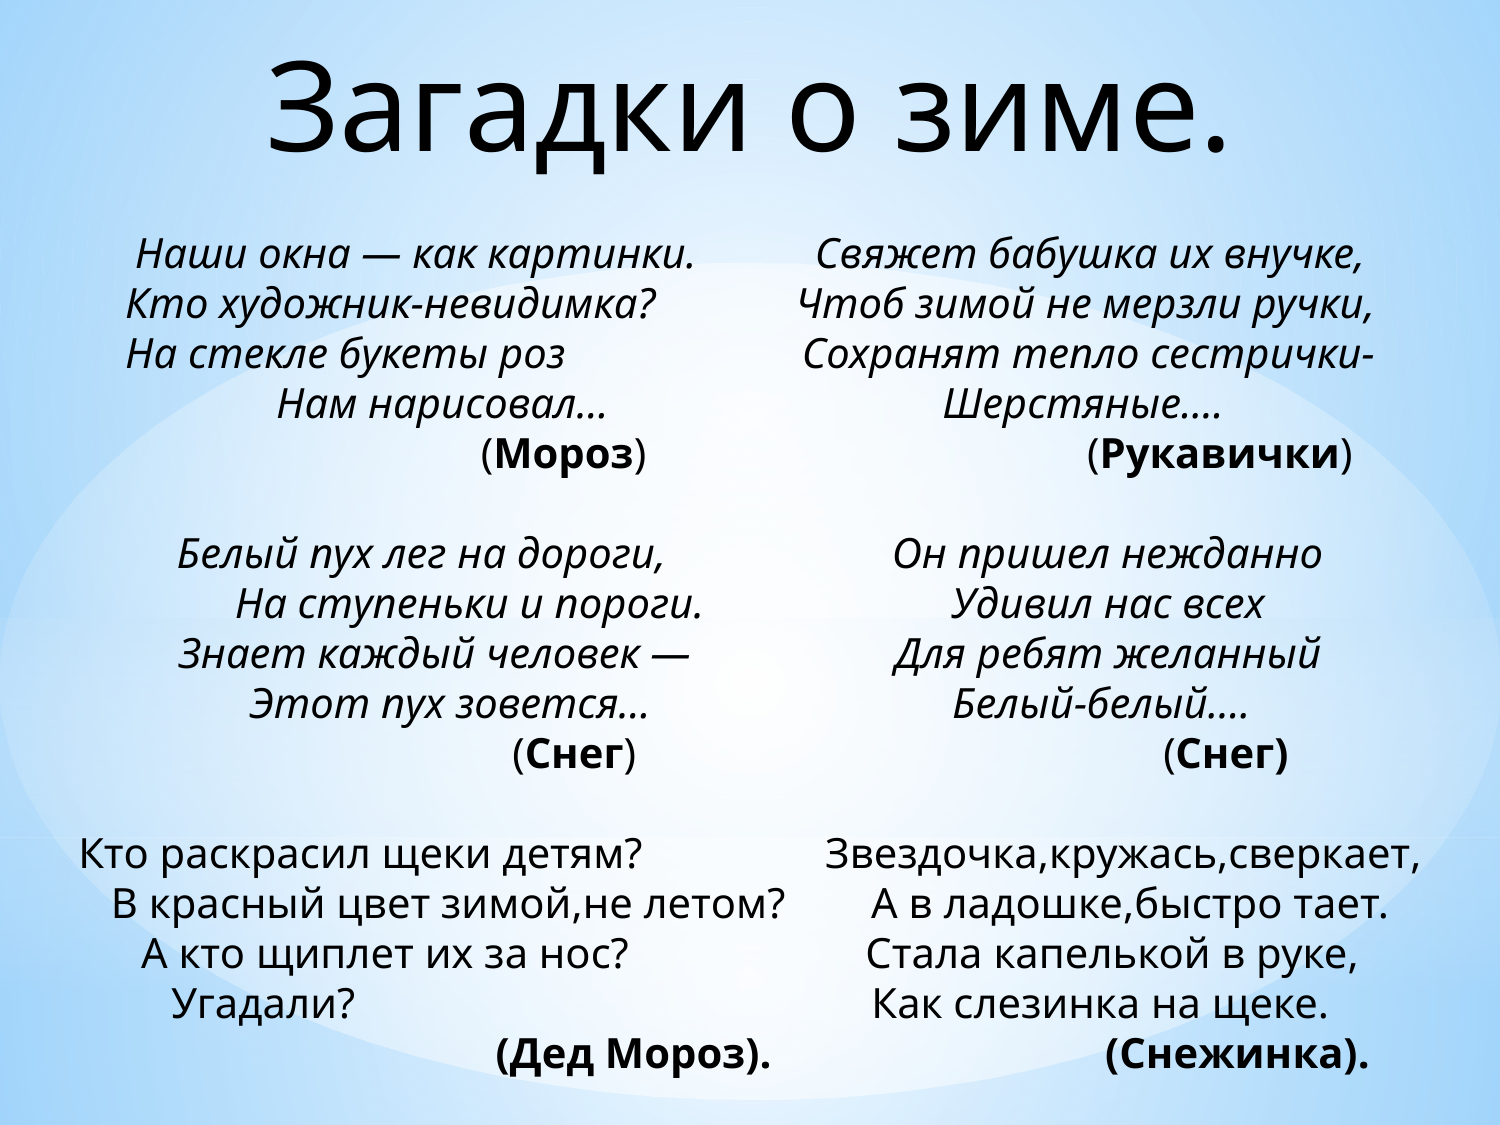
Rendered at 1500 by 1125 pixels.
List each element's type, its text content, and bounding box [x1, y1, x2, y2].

title Загадки о зиме. Наши окна — как картинки. Свяжет бабушка их внучке, Кто художник-невидимка? Чтоб зимой не мерзли ручки, На стекле букеты роз Сохранят тепло сестрички- Нам нарисовал… Шерстяные…. (Мороз) (Рукавички) Белый пух лег на дороги, Он пришел нежданно На ступеньки и пороги. Удивил нас всех Знает каждый человек — Для ребят желанный Этот пух зовется… Белый-белый…. (Снег) (Снег) Кто раскрасил щеки детям? Звездочка,кружась,сверкает, В красный цвет зимой,не летом? А в ладошке,быстро тает. А кто щиплет их за нос? Стала капелькой в руке, Угадали? Как слезинка на щеке. (Дед Мороз). (Снежинка). [17, 19, 1483, 1106]
